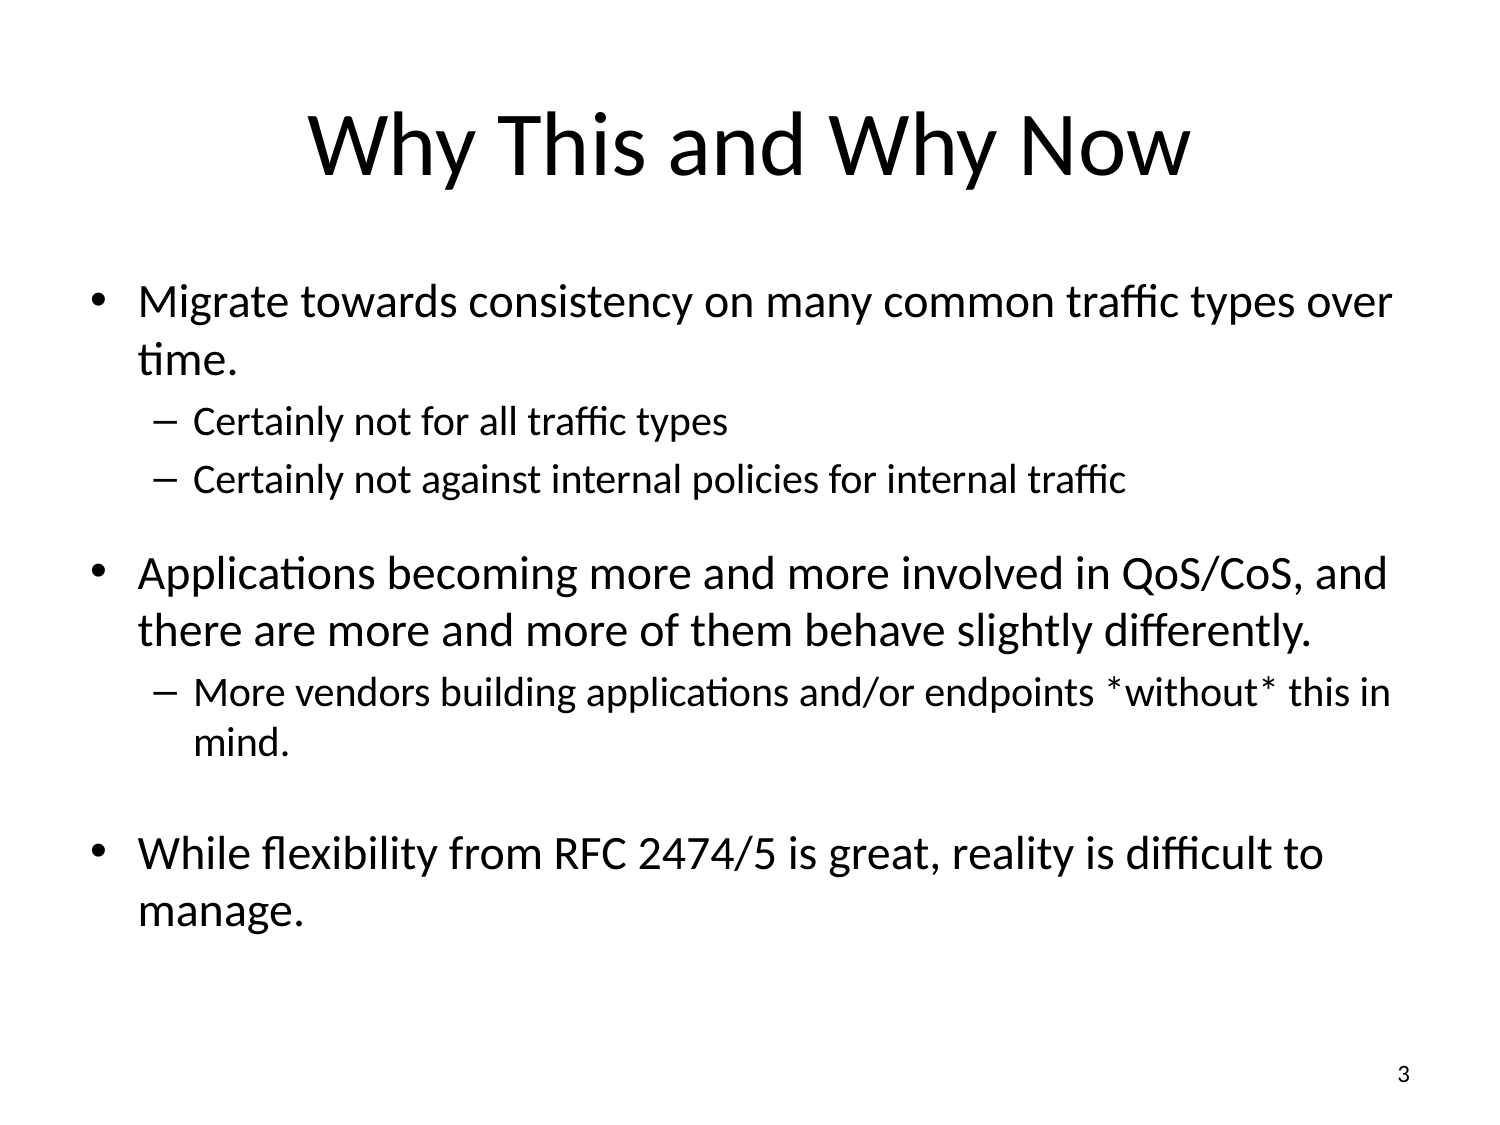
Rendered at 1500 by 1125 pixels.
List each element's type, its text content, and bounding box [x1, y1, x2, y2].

slide_number 3 [1074, 1042, 1425, 1103]
title Why This and Why Now [75, 45, 1425, 233]
list Migrate towards consistency on many common traffic types over time. Certainly not for all traffic types Certainly not against internal policies for internal traffic Applications becoming more and more involved in QoS/CoS, and there are more and more of them behave slightly differently. More vendors building applications and/or endpoints *without* this in mind. While flexibility from RFC 2474/5 is great, reality is difficult to manage. [75, 262, 1425, 1005]
